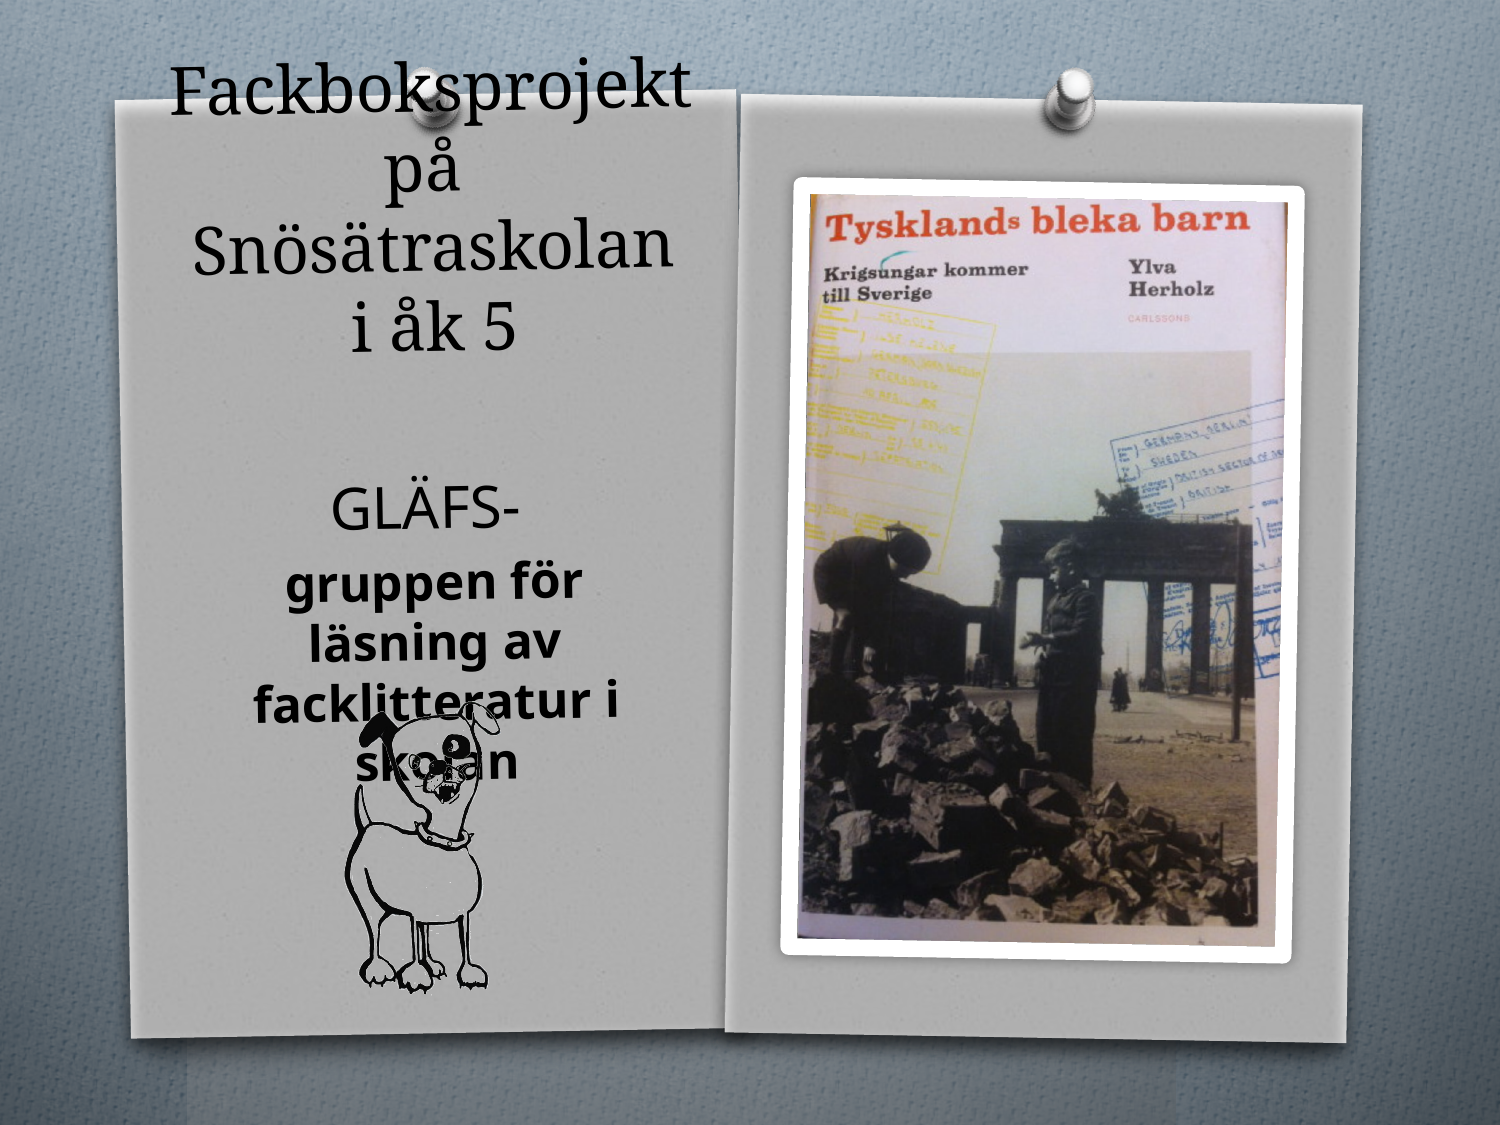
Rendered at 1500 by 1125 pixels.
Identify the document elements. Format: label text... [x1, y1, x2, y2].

picture [375, 33, 497, 153]
picture [281, 695, 576, 999]
title Fackboksprojekt på Snösätraskolan i åk 5 [125, 148, 744, 378]
picture [1016, 41, 1138, 162]
picture [799, 195, 1287, 946]
list GLÄFS- gruppen för läsning av facklitteratur i skolan [182, 458, 692, 1017]
